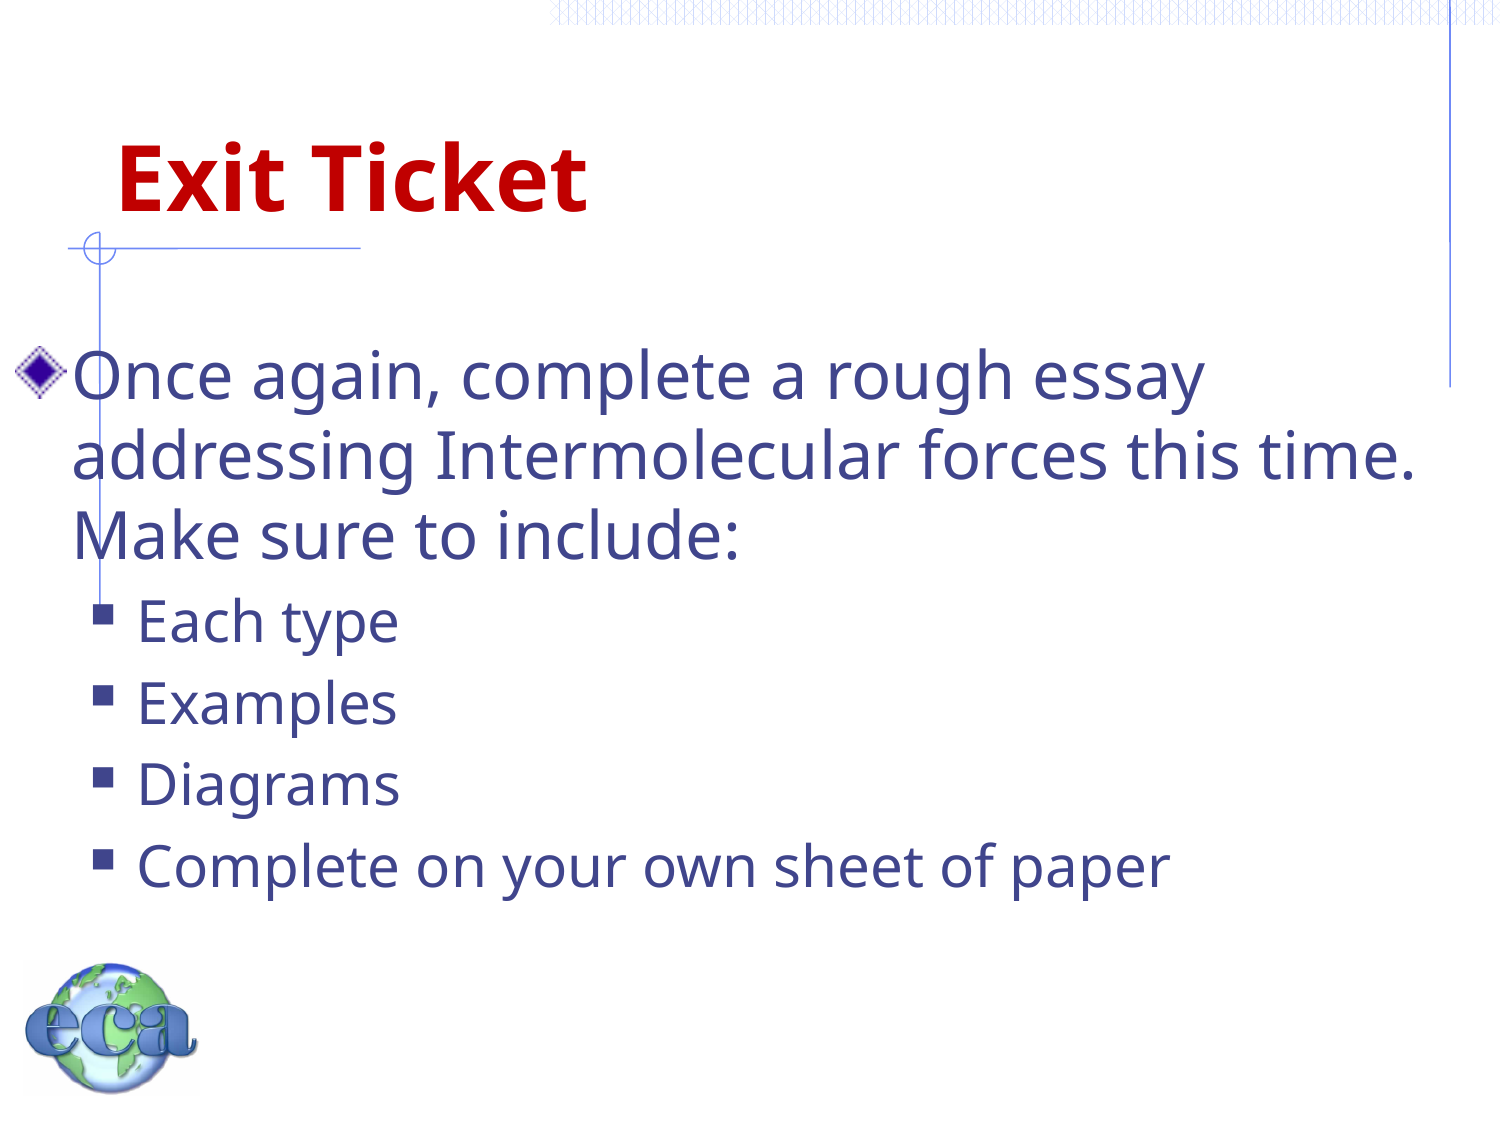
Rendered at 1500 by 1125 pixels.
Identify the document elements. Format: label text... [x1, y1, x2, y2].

list Once again, complete a rough essay addressing Intermolecular forces this time. Make sure to include: Each type Examples Diagrams Complete on your own sheet of paper [0, 324, 1500, 1125]
picture [15, 346, 67, 399]
title Exit Ticket [99, 49, 1376, 238]
